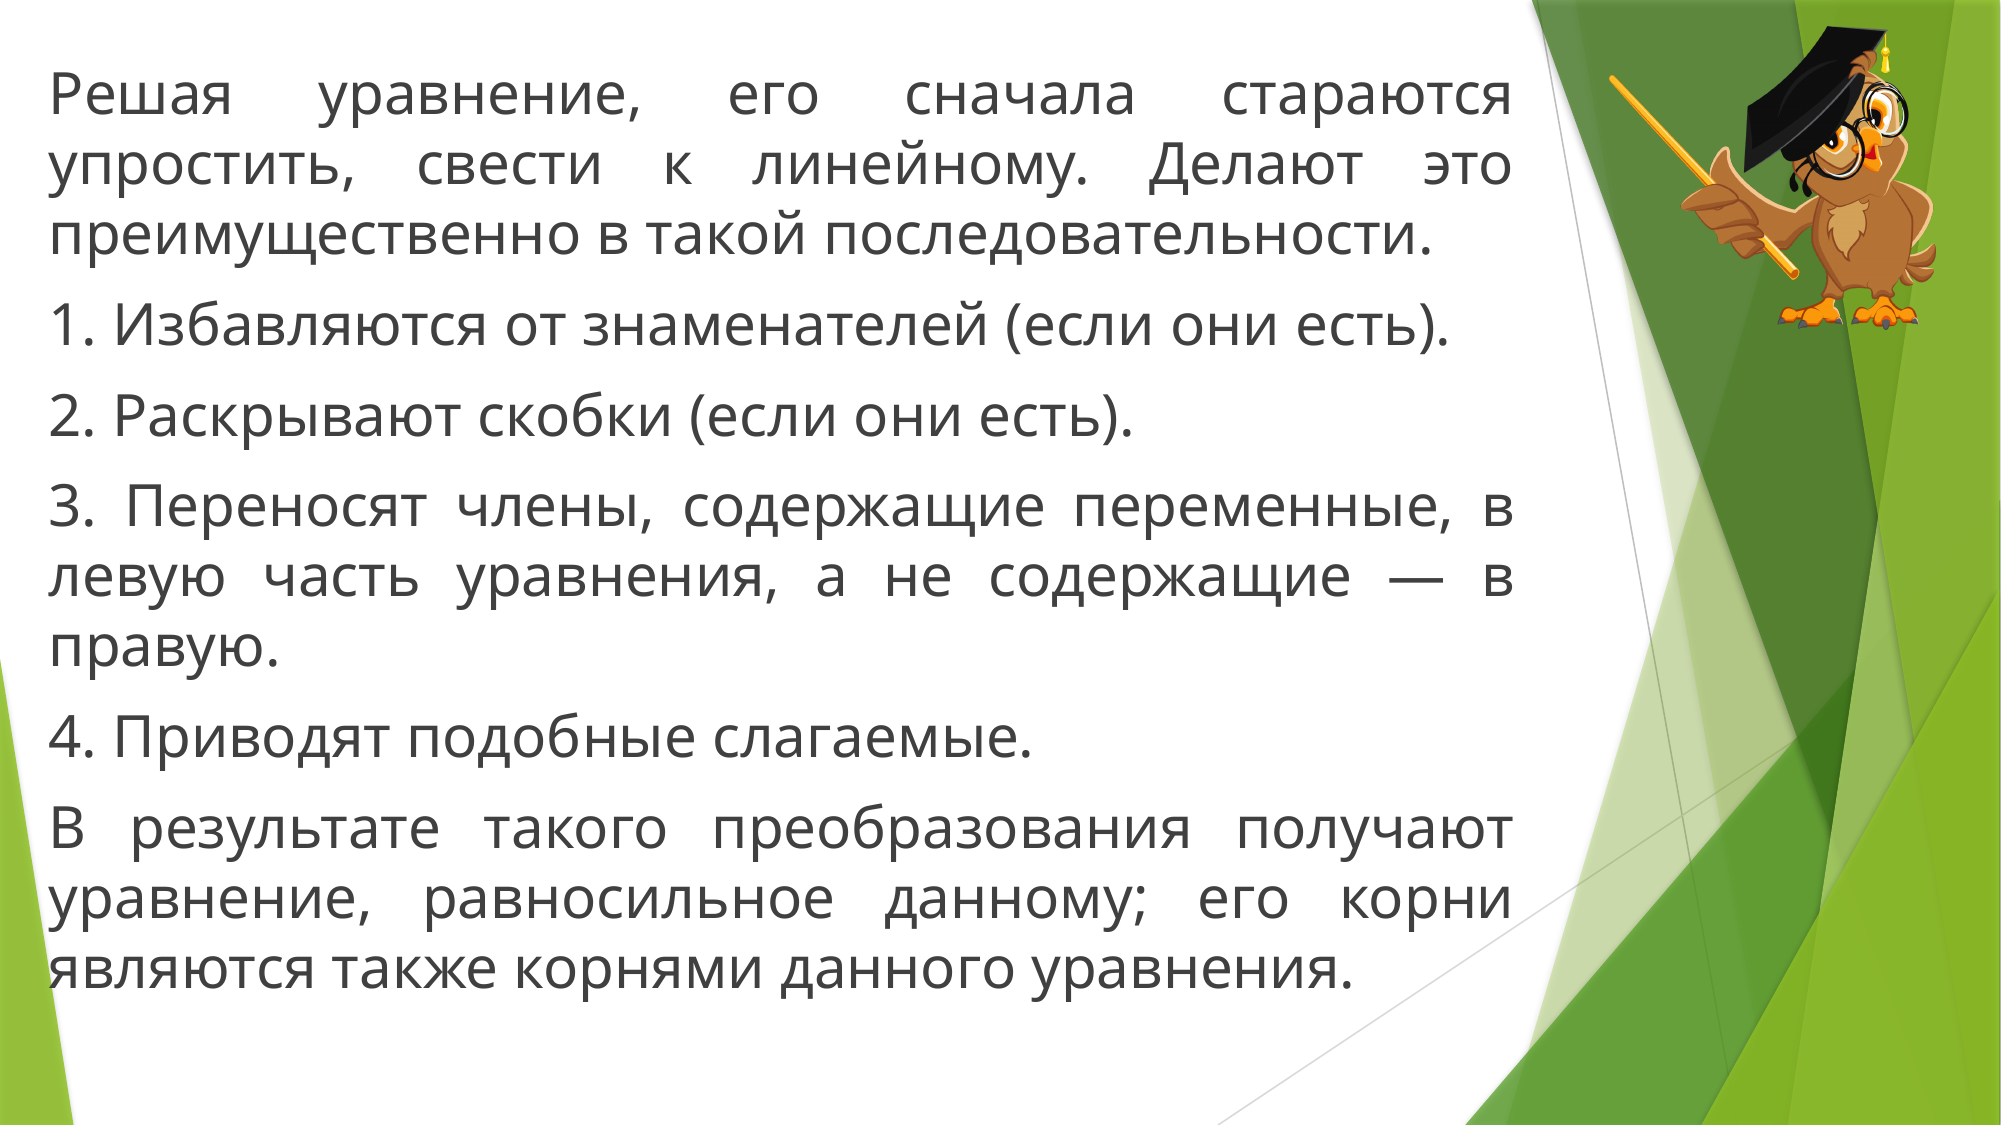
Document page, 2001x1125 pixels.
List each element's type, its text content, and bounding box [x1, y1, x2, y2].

picture [1609, 25, 1936, 330]
list Решая уравнение, его сначала стараются упростить, свести к линейному. Делают это преимущественно в такой последовательности. 1. Избавляются от знаменателей (если они есть). 2. Раскрывают скобки (если они есть). 3. Переносят члены, содержащие переменные, в левую часть уравнения, а не содержащие — в правую. 4. Приводят подобные слагаемые. В результате такого преобразования получают уравнение, равносильное данному; его корни являются также корнями данного уравнения. [33, 48, 1530, 1053]
